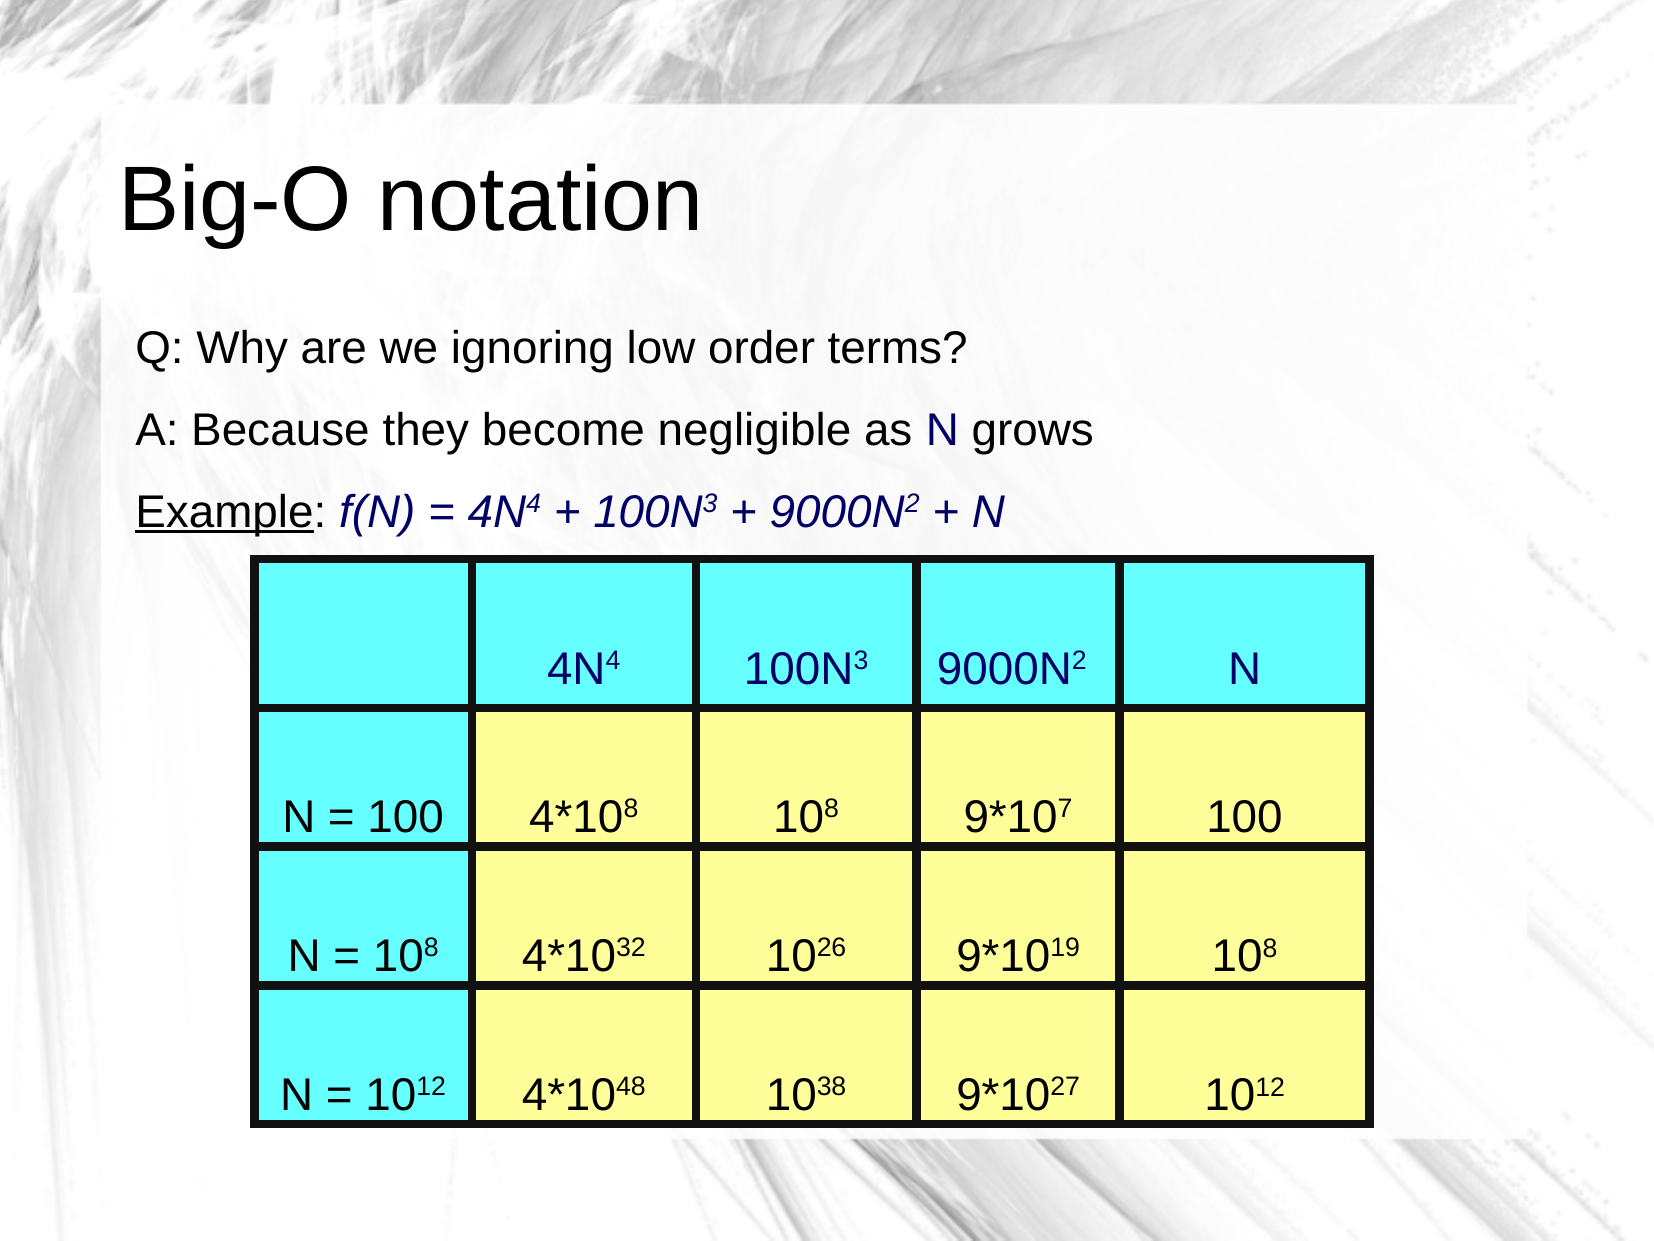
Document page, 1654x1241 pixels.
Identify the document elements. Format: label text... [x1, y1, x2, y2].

table_cell 4*1032 [476, 851, 692, 981]
table_cell 1012 [1124, 990, 1365, 1120]
table_cell 4*1048 [476, 990, 692, 1120]
table_cell 9*1027 [921, 990, 1115, 1120]
table_header 4N4 [476, 563, 692, 704]
table_cell 100 [1124, 712, 1365, 842]
list Q: Why are we ignoring low order terms? A: Because they become negligible as N grows Example: f(N) = 4N4 + 100N3 + 9000N2 + N [118, 319, 1571, 1109]
table_header 9000N2 [921, 563, 1115, 704]
table_cell N = 108 [259, 851, 468, 981]
table_cell N = 100 [259, 712, 468, 842]
table_cell 4*108 [476, 712, 692, 842]
table_cell N = 1012 [259, 990, 468, 1120]
table_cell 108 [700, 712, 912, 842]
title Big-O notation [118, 112, 1506, 281]
table_cell 9*1019 [921, 851, 1115, 981]
table_cell 9*107 [921, 712, 1115, 842]
table_header [259, 563, 468, 704]
table_header 100N3 [700, 563, 912, 704]
table_cell 1026 [700, 851, 912, 981]
table_cell 1038 [700, 990, 912, 1120]
table_cell 108 [1124, 851, 1365, 981]
picture [0, 0, 1654, 1241]
table_header N [1124, 563, 1365, 704]
